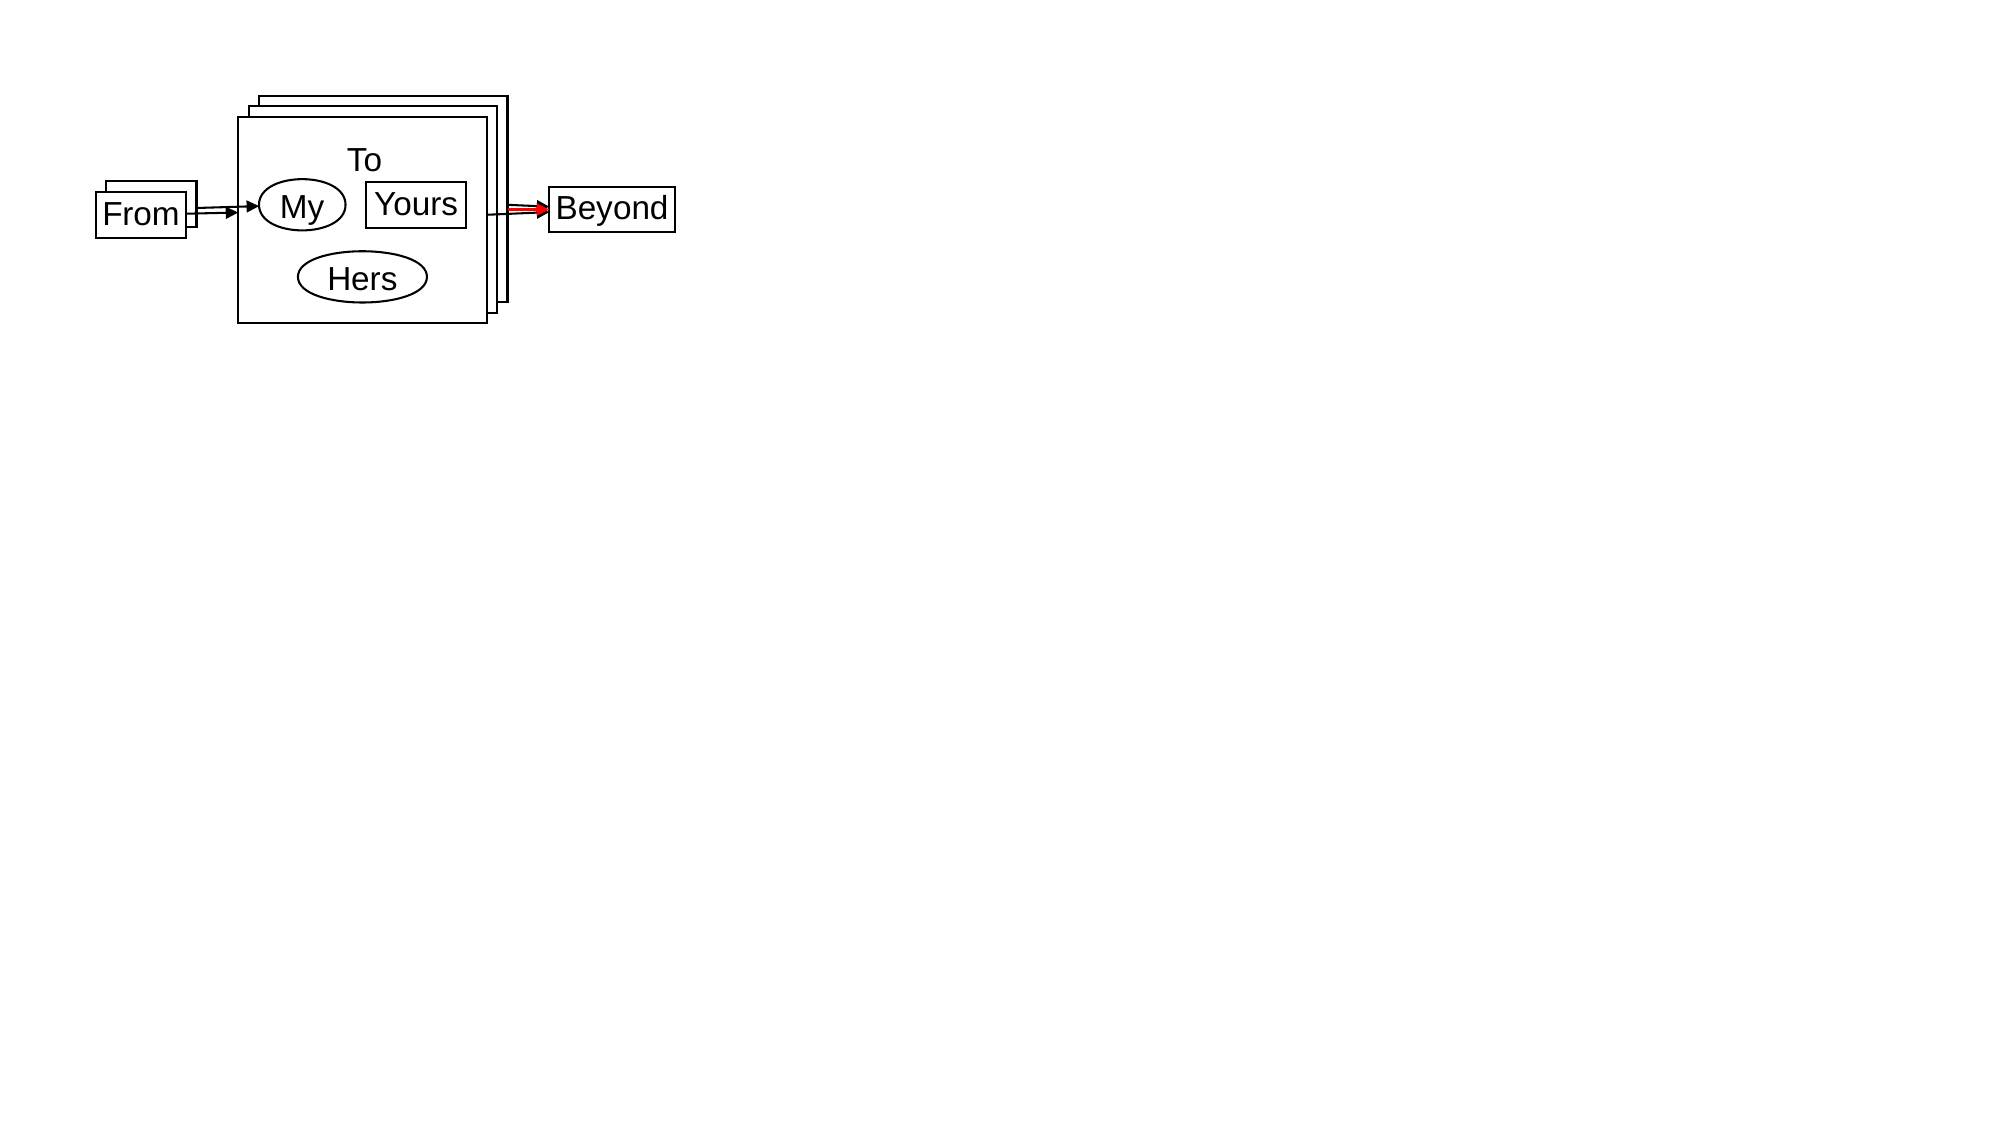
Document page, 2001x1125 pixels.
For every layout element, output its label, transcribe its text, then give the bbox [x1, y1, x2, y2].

text_box [498, 215, 508, 303]
text_box [330, 300, 395, 304]
text_box Beyond [549, 186, 675, 233]
text_box [258, 184, 273, 225]
text_box [297, 256, 320, 298]
text_box [487, 216, 498, 313]
text_box To [342, 139, 387, 178]
text_box My [273, 181, 331, 228]
text_box [238, 116, 487, 324]
text_box [74, 74, 696, 346]
text_box [106, 181, 197, 212]
text_box [187, 215, 197, 228]
text_box [331, 184, 347, 226]
text_box [248, 106, 498, 212]
text_box From [95, 191, 187, 238]
text_box Yours [366, 181, 466, 228]
text_box [258, 95, 508, 212]
text_box [404, 256, 428, 298]
text_box Hers [320, 253, 404, 300]
